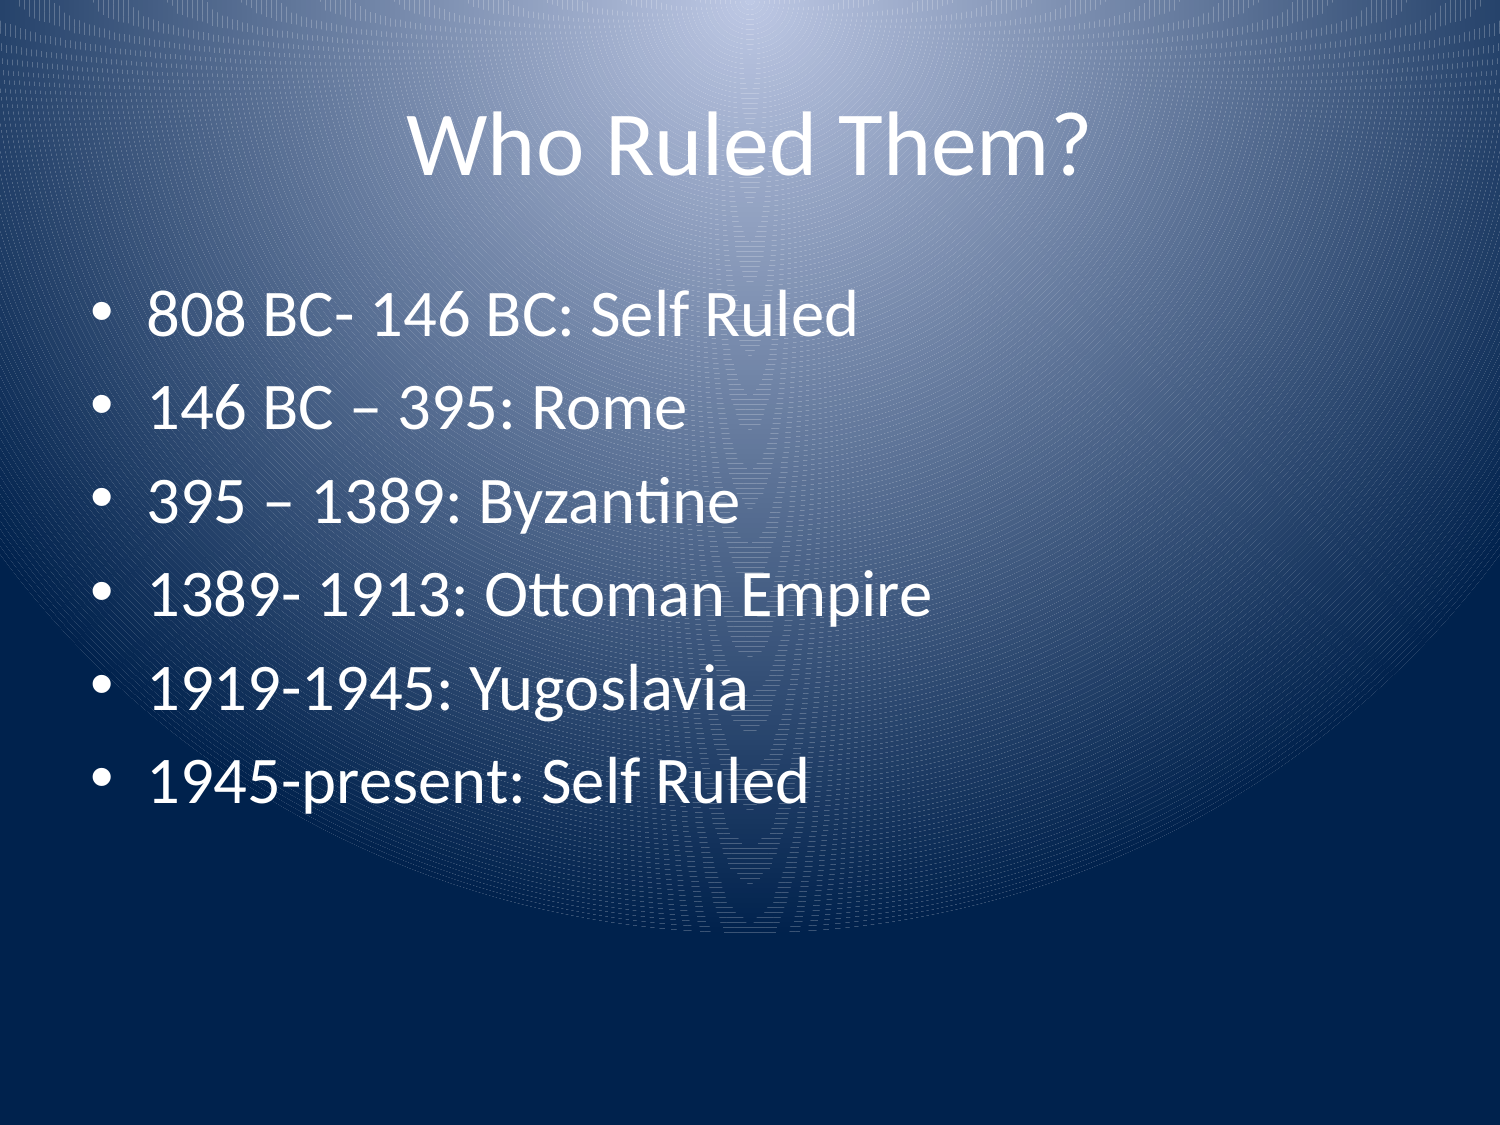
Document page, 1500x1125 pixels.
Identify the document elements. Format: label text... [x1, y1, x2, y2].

list 808 BC- 146 BC: Self Ruled 146 BC – 395: Rome 395 – 1389: Byzantine 1389- 1913: Ottoman Empire 1919-1945: Yugoslavia 1945-present: Self Ruled [75, 262, 1425, 1005]
title Who Ruled Them? [75, 45, 1425, 233]
